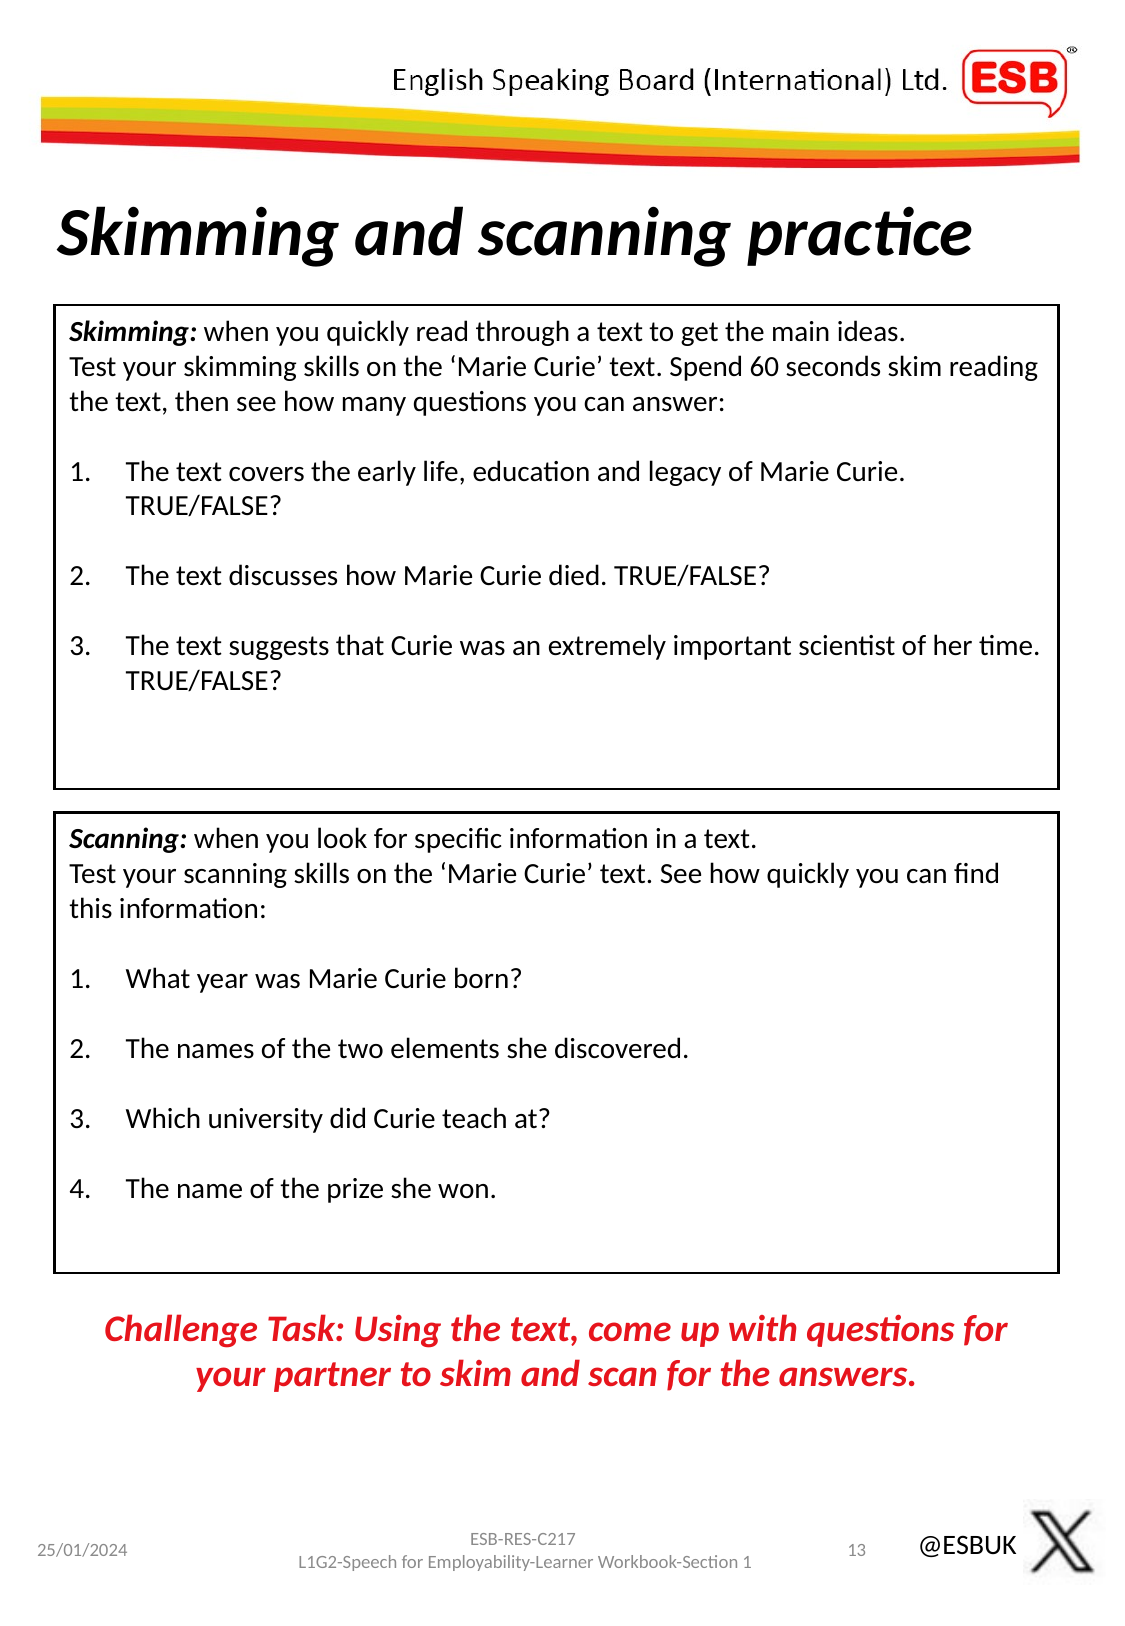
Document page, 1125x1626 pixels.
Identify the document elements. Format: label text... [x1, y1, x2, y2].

text_box Scanning: when you look for specific information in a text. Test your scanning skills on the ‘Marie Curie’ text. See how quickly you can find this information: What year was Marie Curie born? The names of the two elements she discovered. Which university did Curie teach at? The name of the prize she won. [53, 811, 1060, 1274]
picture [1022, 1499, 1106, 1586]
picture [0, 1, 1125, 234]
text_box Challenge Task: Using the text, come up with questions for your partner to skim and scan for the answers. [54, 1296, 1059, 1402]
footer ESB-RES-C217 L1G2-Speech for Employability-Learner Workbook-Section 1 [275, 1506, 697, 1593]
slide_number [22, 1506, 275, 1593]
title Skimming and scanning practice [42, 151, 1014, 317]
slide_number 13 [697, 1506, 882, 1593]
text_box Skimming: when you quickly read through a text to get the main ideas. Test your skimming skills on the ‘Marie Curie’ text. Spend 60 seconds skim reading the text, then see how many questions you can answer: The text covers the early life, education and legacy of Marie Curie. TRUE/FALSE? The text discusses how Marie Curie died. TRUE/FALSE? The text suggests that Curie was an extremely important scientist of her time. TRUE/FALSE? [53, 304, 1060, 790]
